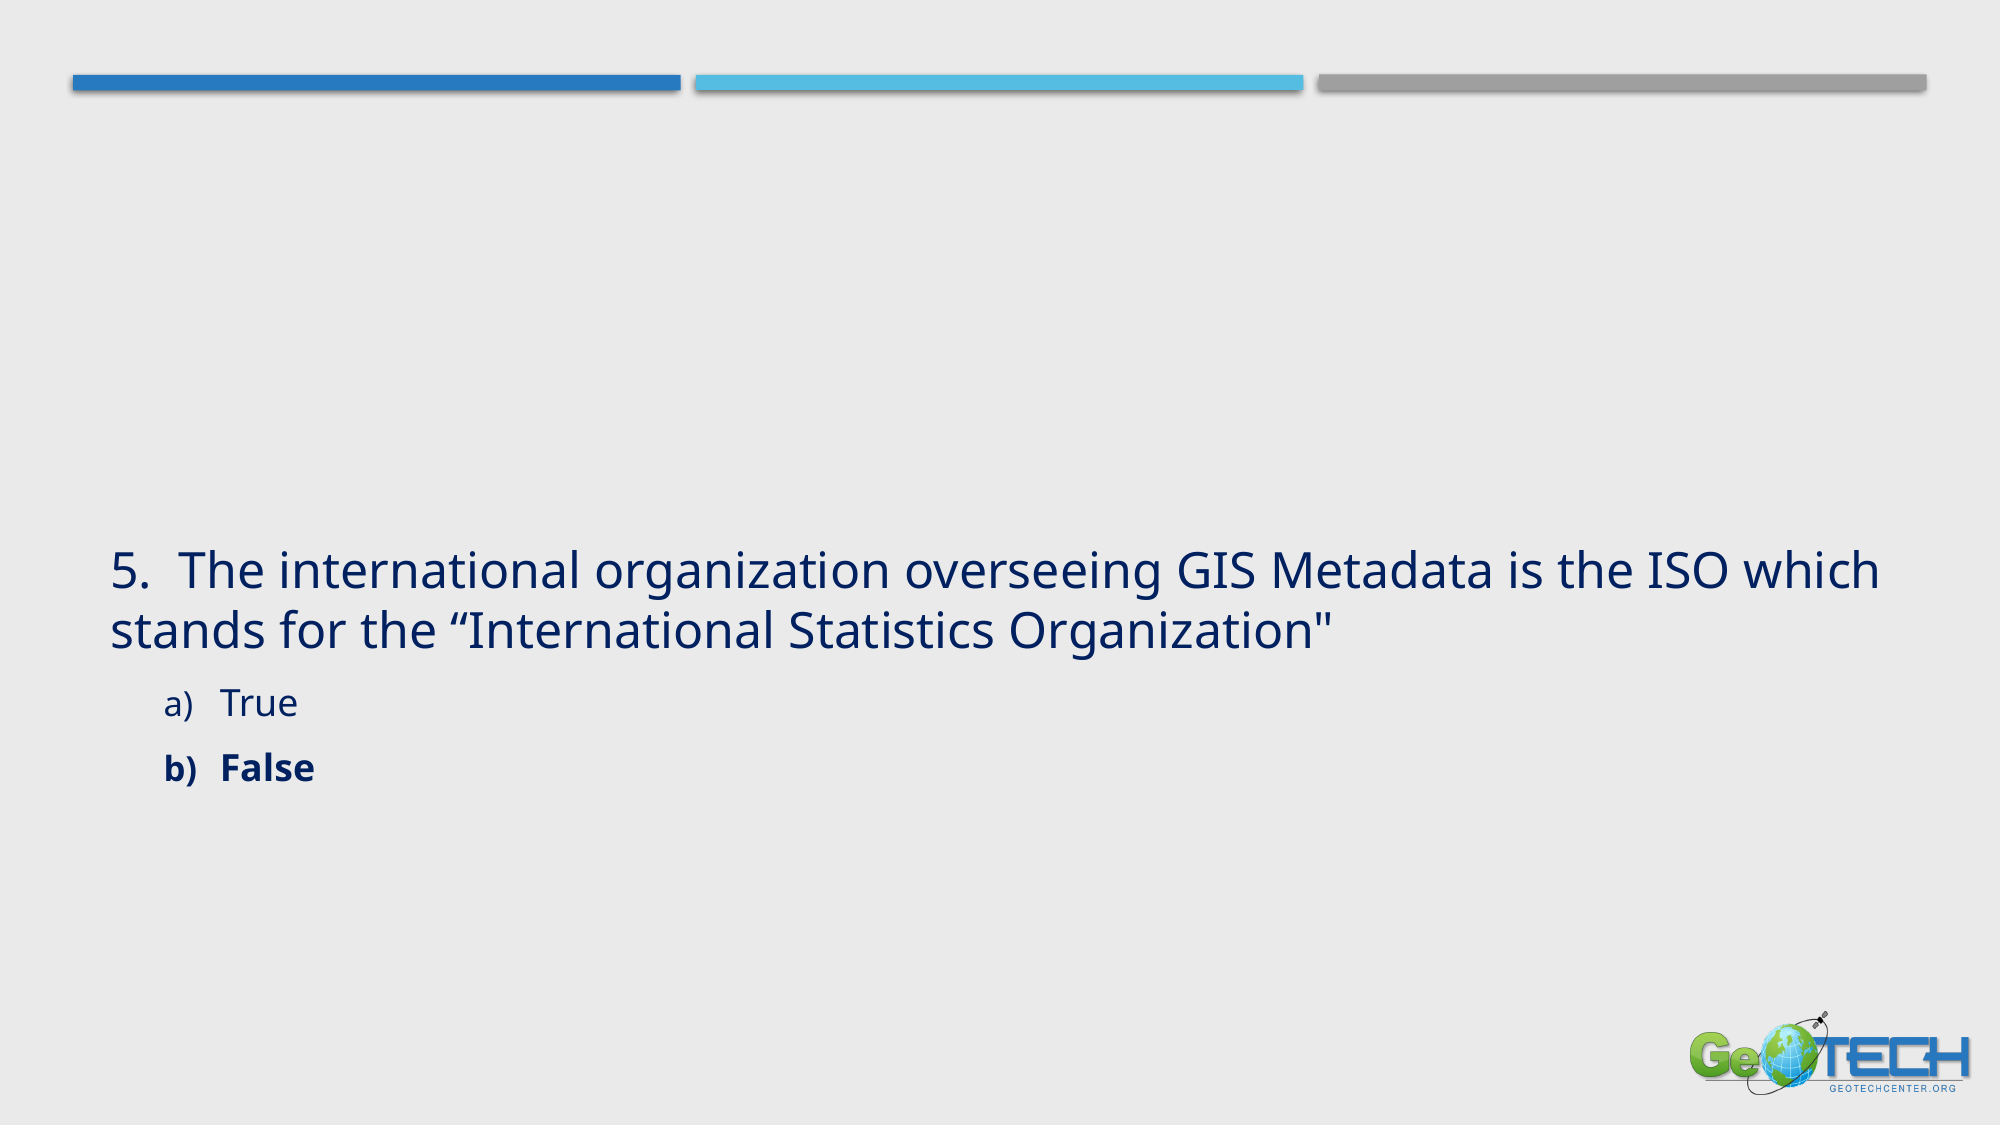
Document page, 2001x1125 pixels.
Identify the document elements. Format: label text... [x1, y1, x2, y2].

list 5. The international organization overseeing GIS Metadata is the ISO which stands for the “International Statistics Organization" True False [95, 362, 1905, 966]
picture [1688, 1011, 1973, 1095]
